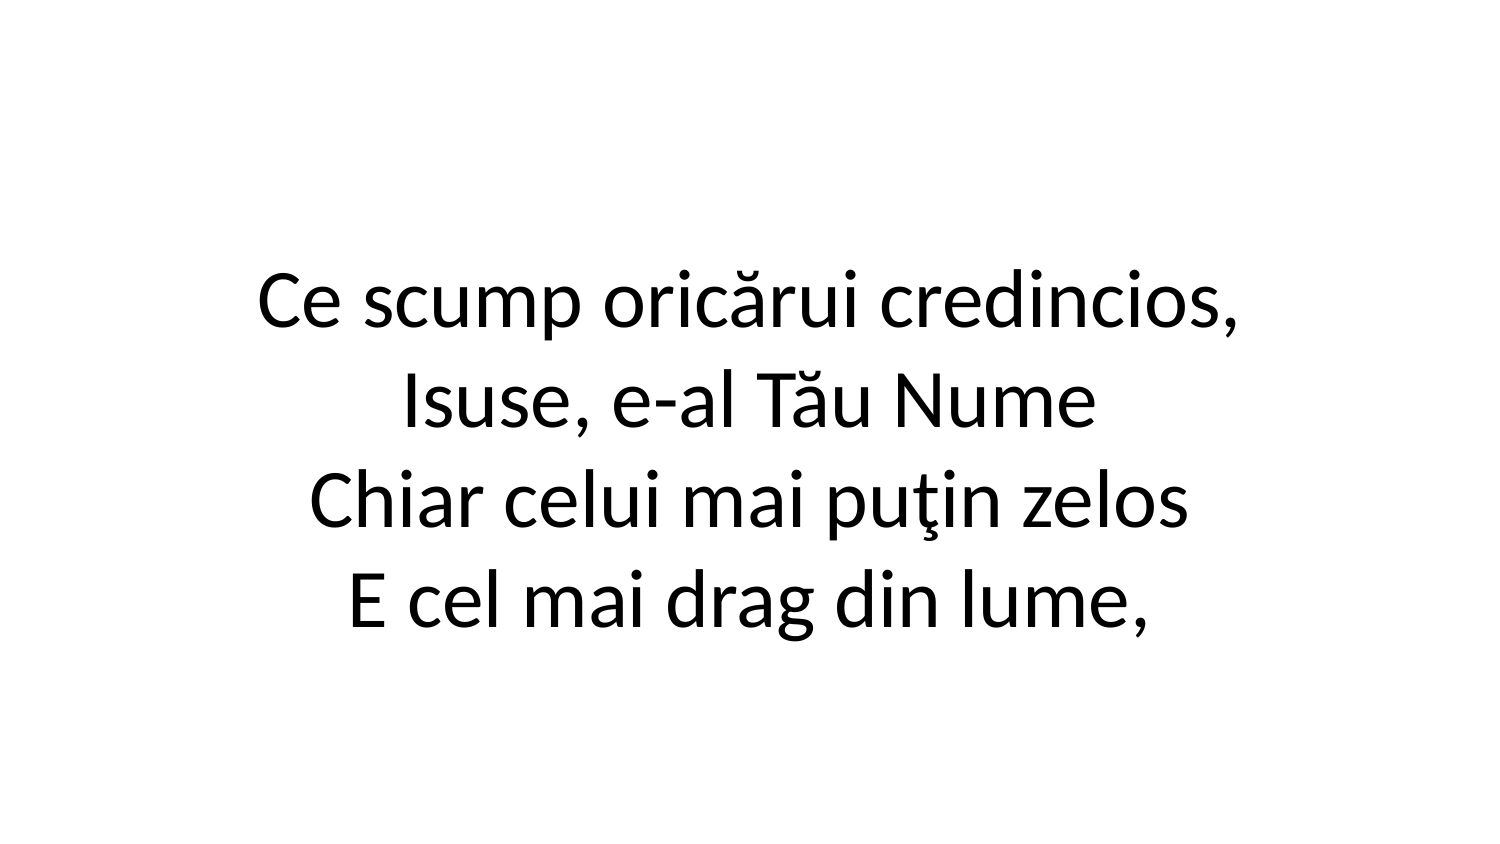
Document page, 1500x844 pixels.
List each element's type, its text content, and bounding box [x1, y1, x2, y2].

text_box Ce scump oricărui credincios, Isuse, e-al Tău Nume Chiar celui mai puţin zelos E cel mai drag din lume, [242, 192, 1258, 652]
